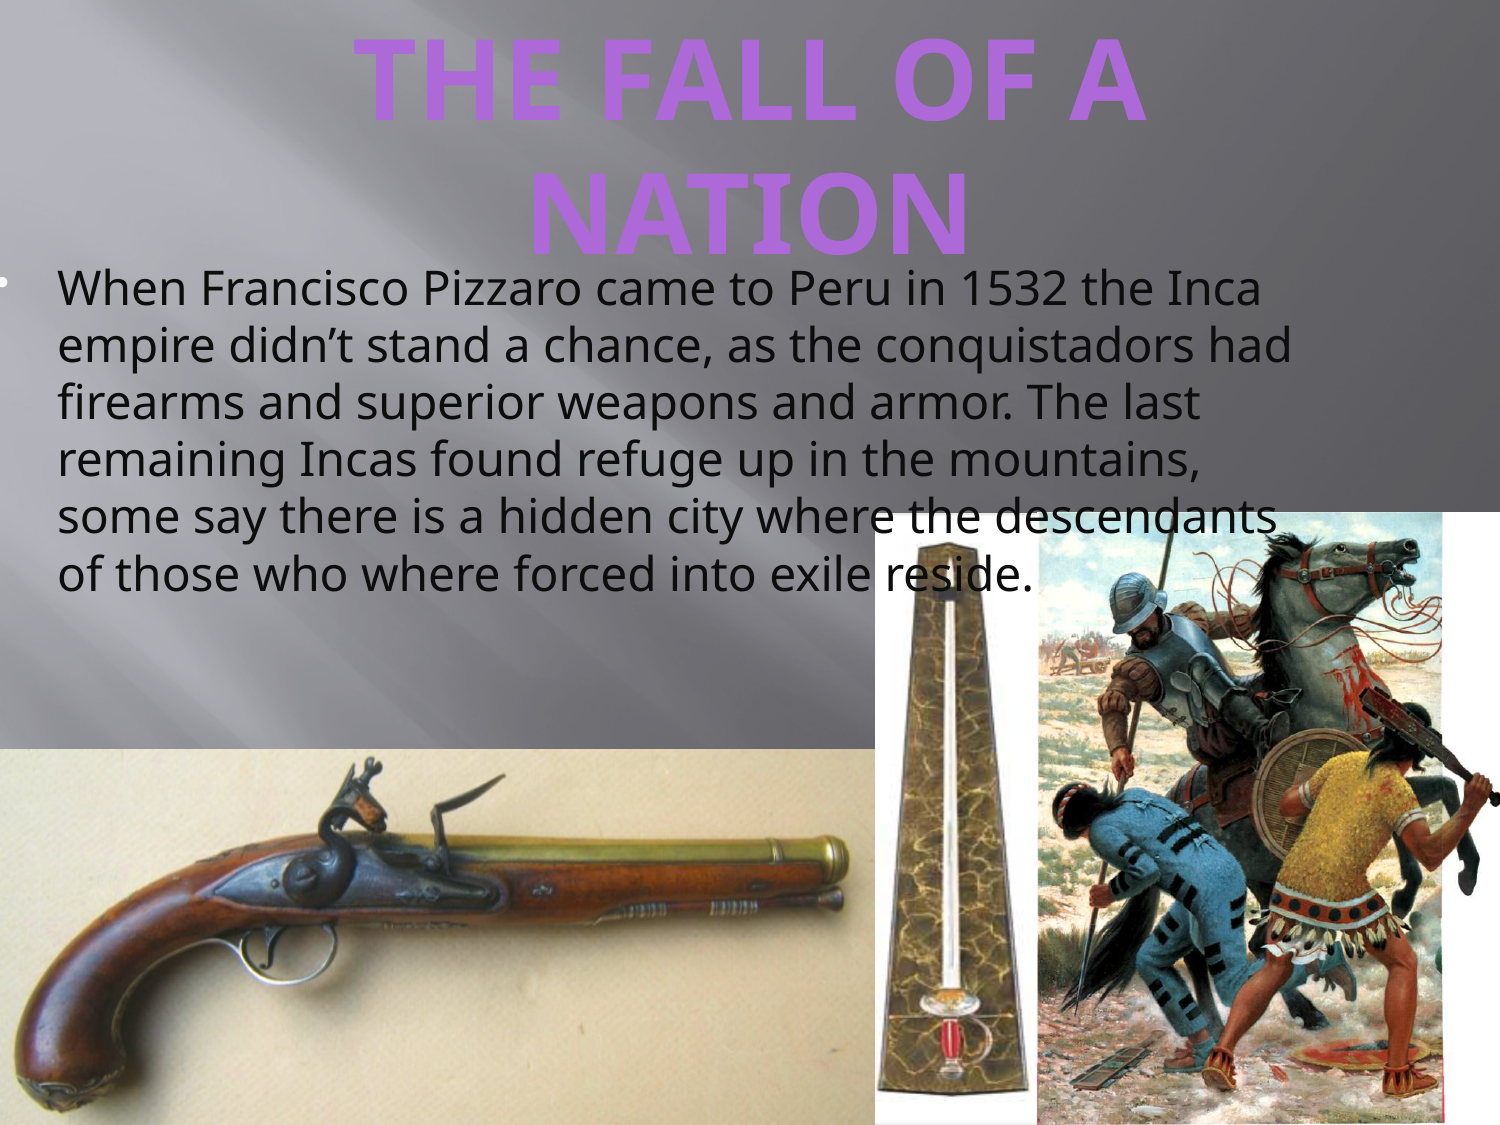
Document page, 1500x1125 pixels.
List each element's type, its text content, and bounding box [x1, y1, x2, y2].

list When Francisco Pizzaro came to Peru in 1532 the Inca empire didn’t stand a chance, as the conquistadors had firearms and superior weapons and armor. The last remaining Incas found refuge up in the mountains, some say there is a hidden city where the descendants of those who where forced into exile reside. [0, 249, 1313, 663]
text_box THE FALL OF A NATION [212, 0, 1288, 285]
picture [0, 512, 1500, 1125]
